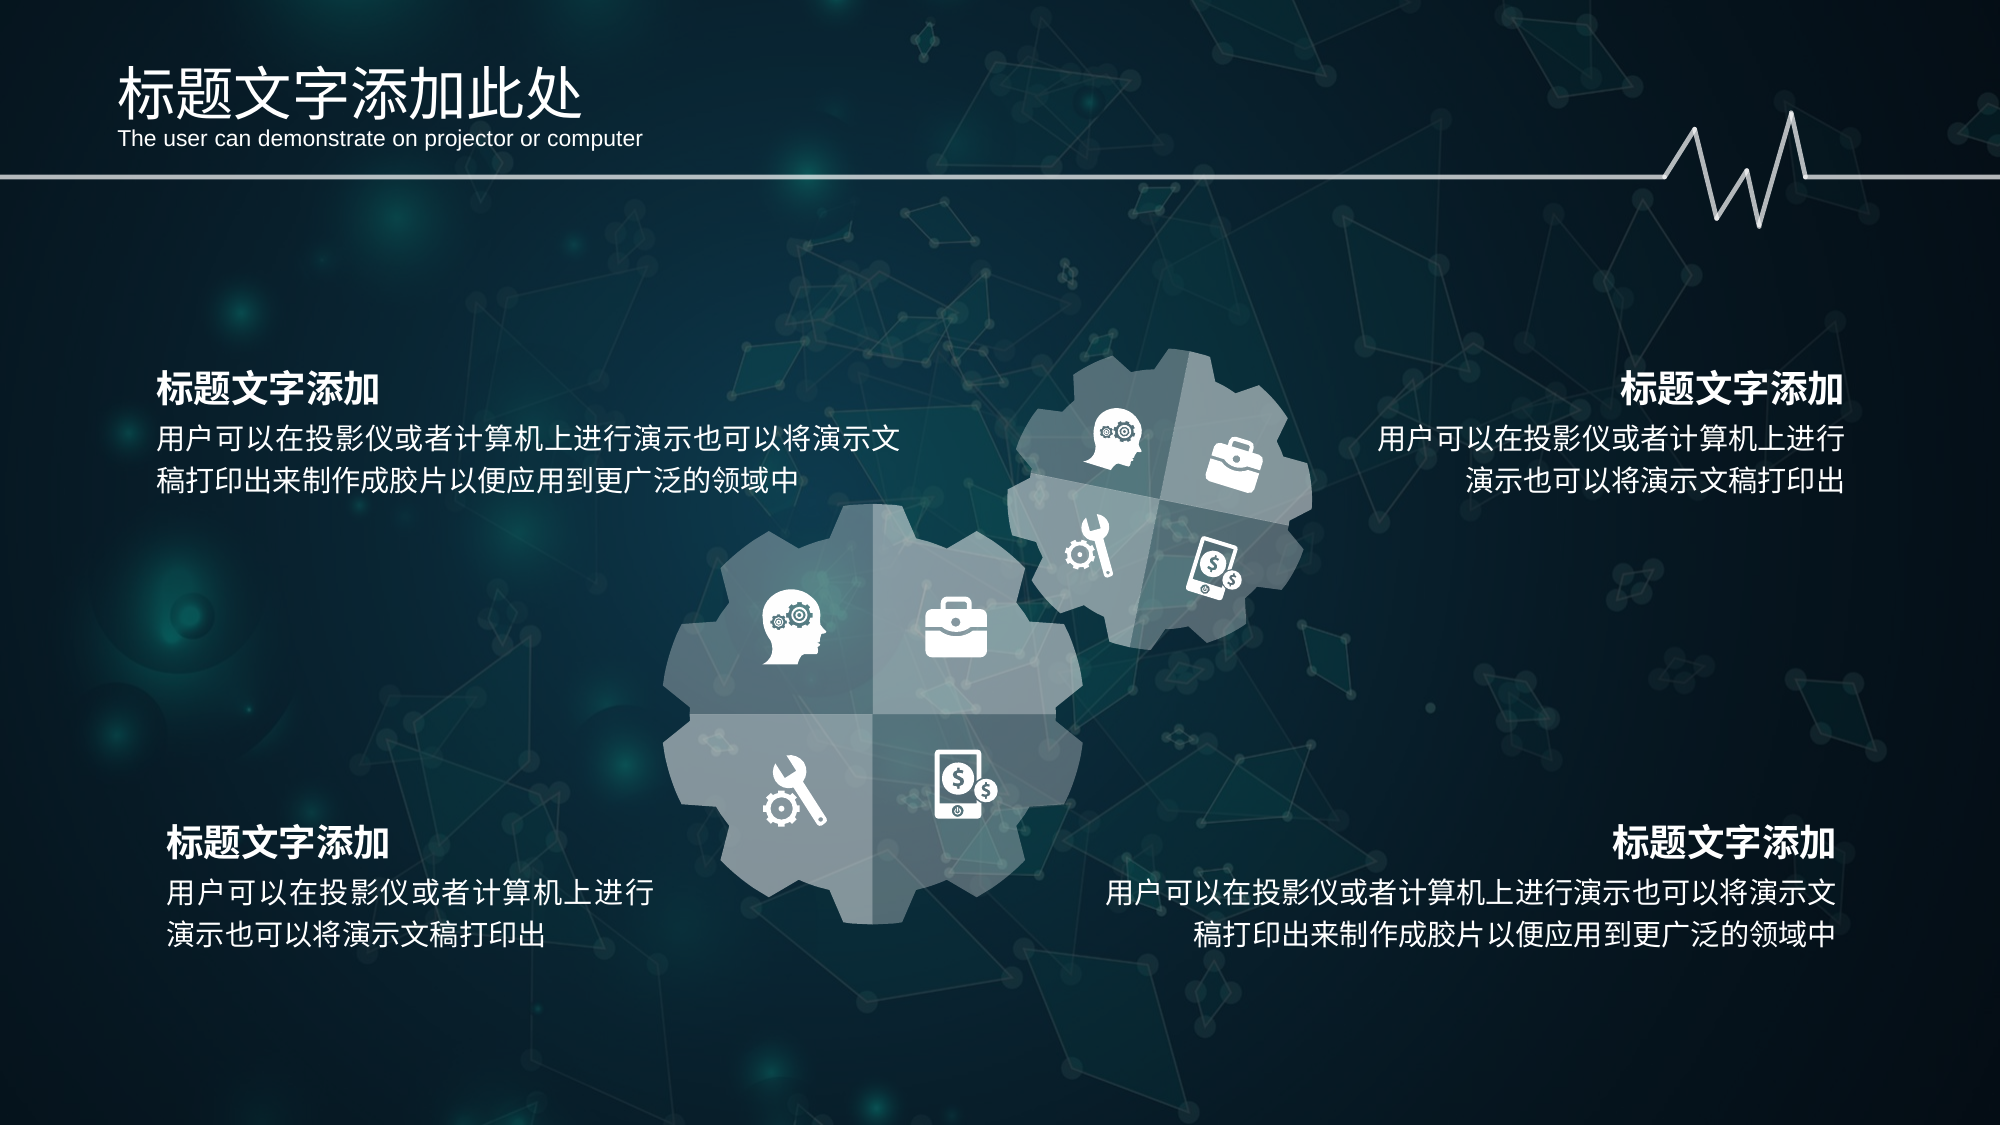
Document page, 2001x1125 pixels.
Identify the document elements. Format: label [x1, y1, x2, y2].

text_box [1076, 802, 1852, 960]
text_box [102, 49, 755, 158]
picture [0, 0, 2000, 112]
text_box [0, 112, 2000, 227]
text_box [662, 334, 1325, 925]
text_box [151, 802, 670, 960]
text_box [141, 348, 917, 507]
text_box [1342, 348, 1861, 507]
picture [0, 227, 2000, 1125]
